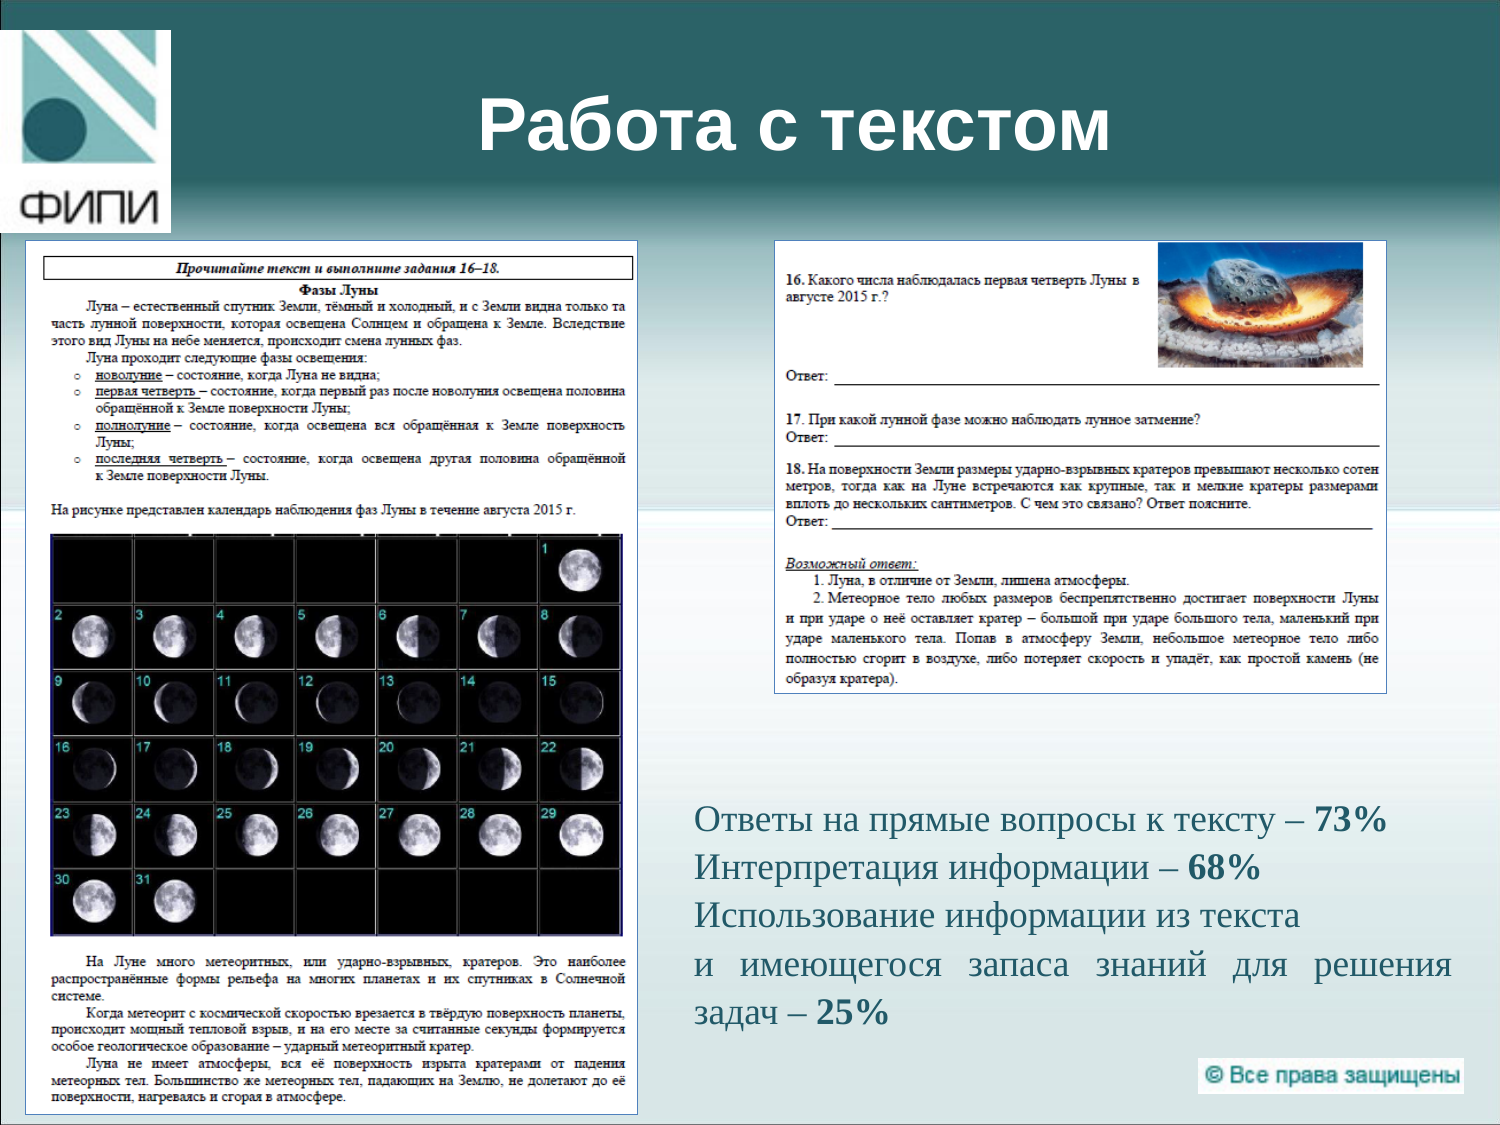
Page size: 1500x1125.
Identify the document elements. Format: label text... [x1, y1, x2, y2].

text_box Ответы на прямые вопросы к тексту – 73% Интерпретация информации – 68% Использование информации из текста и имеющегося запаса знаний для решения задач – 25% [679, 783, 1468, 1047]
text_box [638, 240, 1450, 1092]
text_box Работа с текстом [203, 27, 1387, 214]
picture [0, 0, 1500, 1125]
